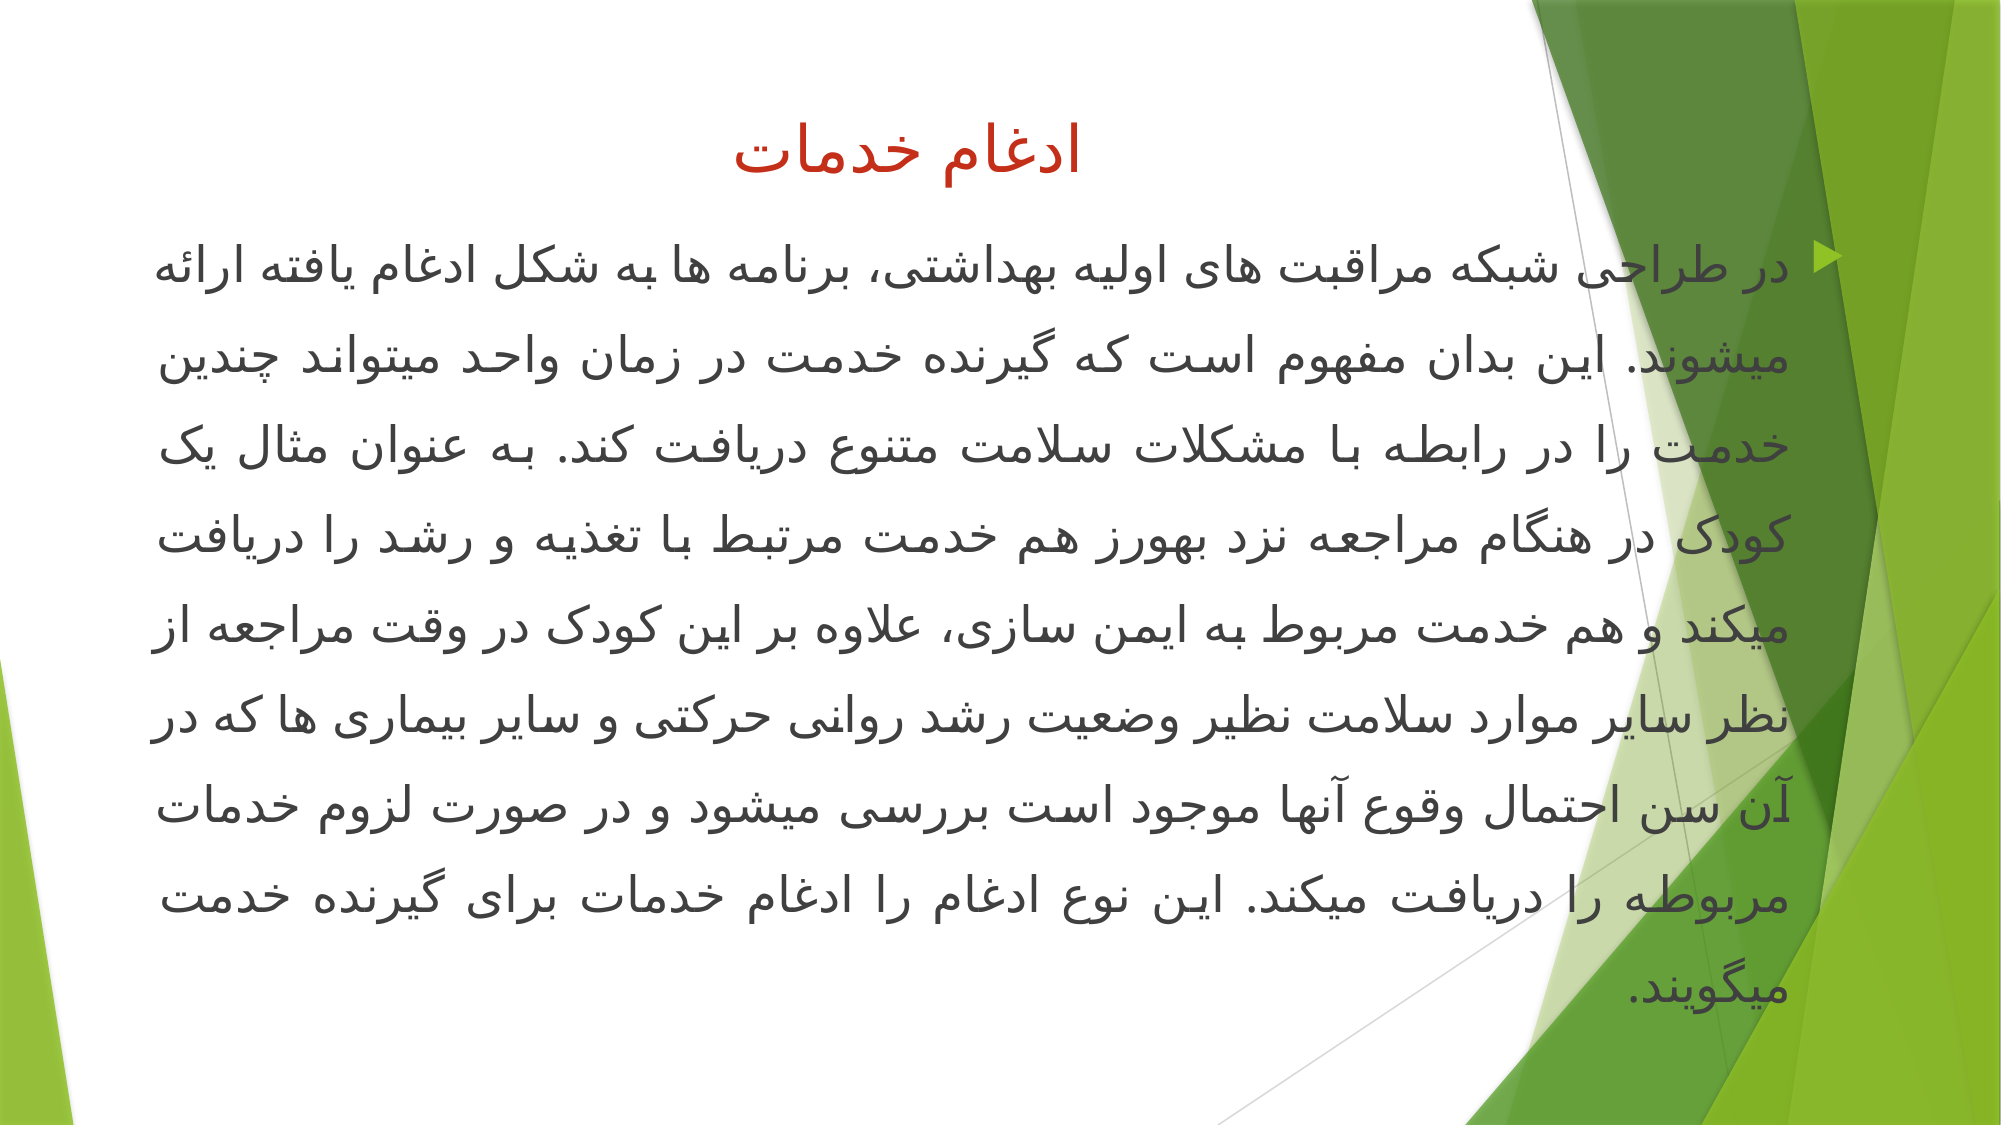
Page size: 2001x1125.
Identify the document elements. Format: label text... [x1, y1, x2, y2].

title ادغام خدمات [111, 99, 1706, 195]
list در طراحی شبکه مراقبت های اولیه بهداشتی، برنامه ها به شکل ادغام یافته ارائه میشوند. این بدان مفهوم است که گیرنده خدمت در زمان واحد میتواند چندین خدمت را در رابطه با مشکلات سلامت متنوع دریافت کند. به عنوان مثال یک کودک در هنگام مراجعه نزد بهورز هم خدمت مرتبط با تغذیه و رشد را دریافت میکند و هم خدمت مربوط به ایمن سازی، علاوه بر این کودک در وقت مراجعه از نظر سایر موارد سلامت نظیر وضعیت رشد روانی حرکتی و سایر بیماری ها که در آن سن احتمال وقوع آنها موجود است بررسی میشود و در صورت لزوم خدمات مربوطه را دریافت میکند. این نوع ادغام را ادغام خدمات برای گیرنده خدمت میگویند. [137, 194, 1863, 1014]
